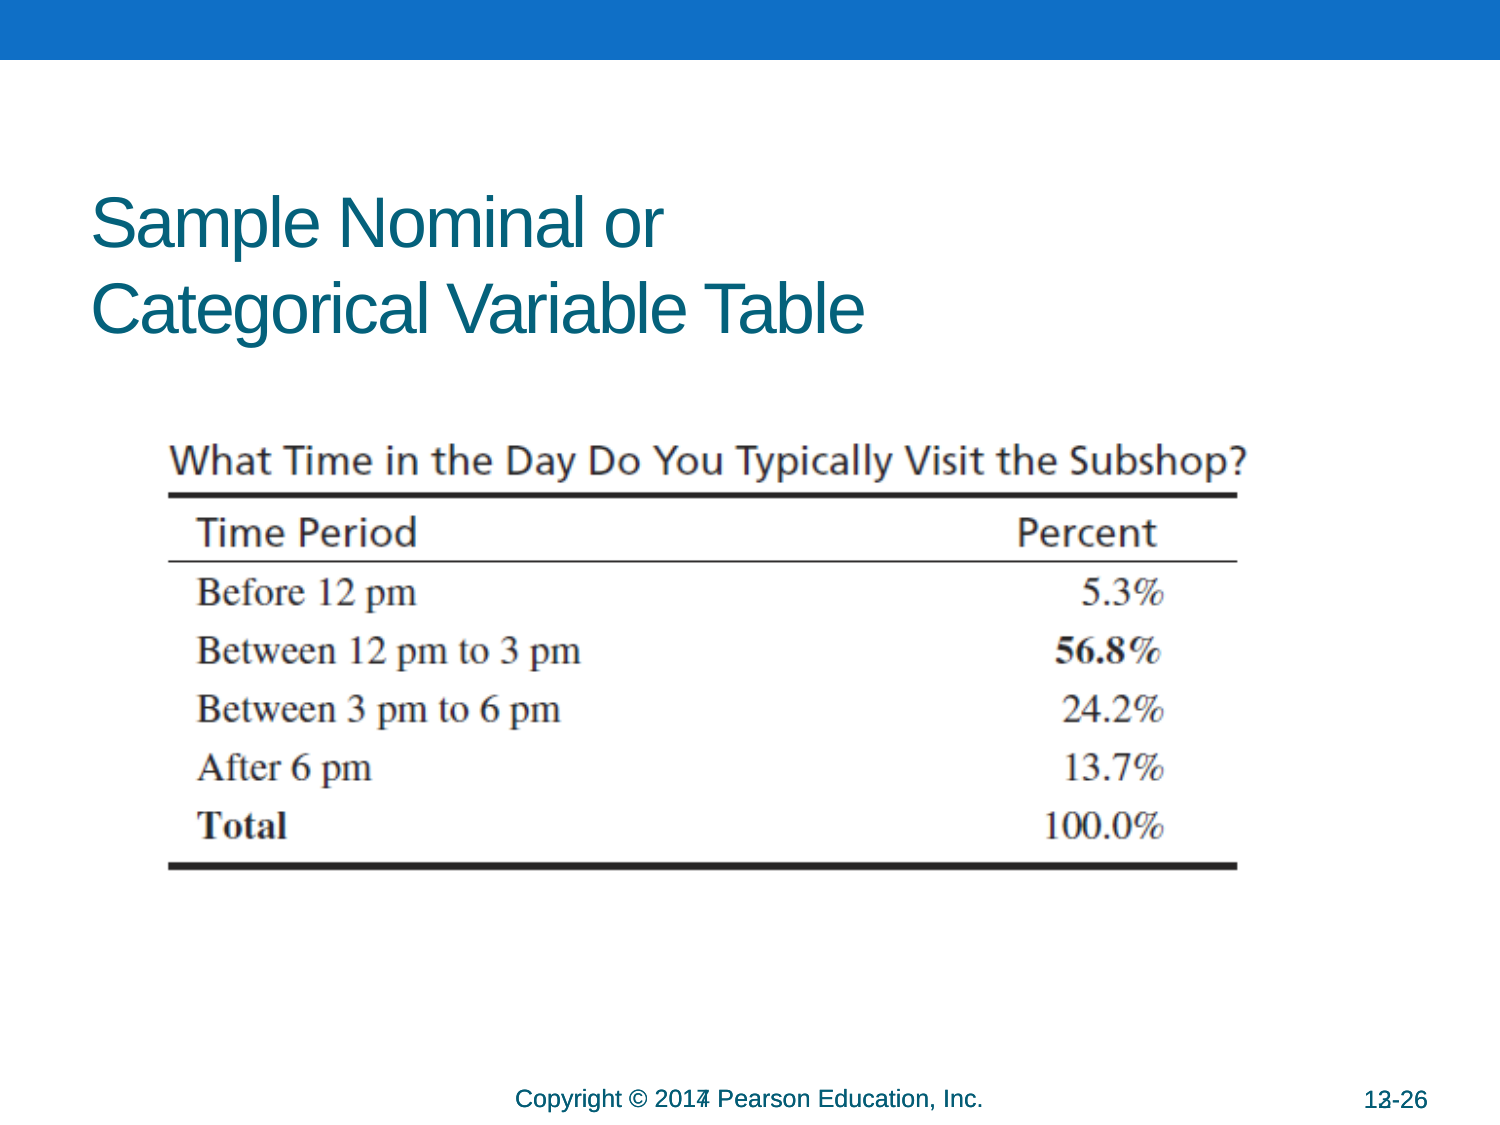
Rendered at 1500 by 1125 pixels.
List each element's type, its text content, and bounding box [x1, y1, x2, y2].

picture [119, 410, 1339, 926]
title Sample Nominal or Categorical Variable Table [75, 168, 1438, 356]
